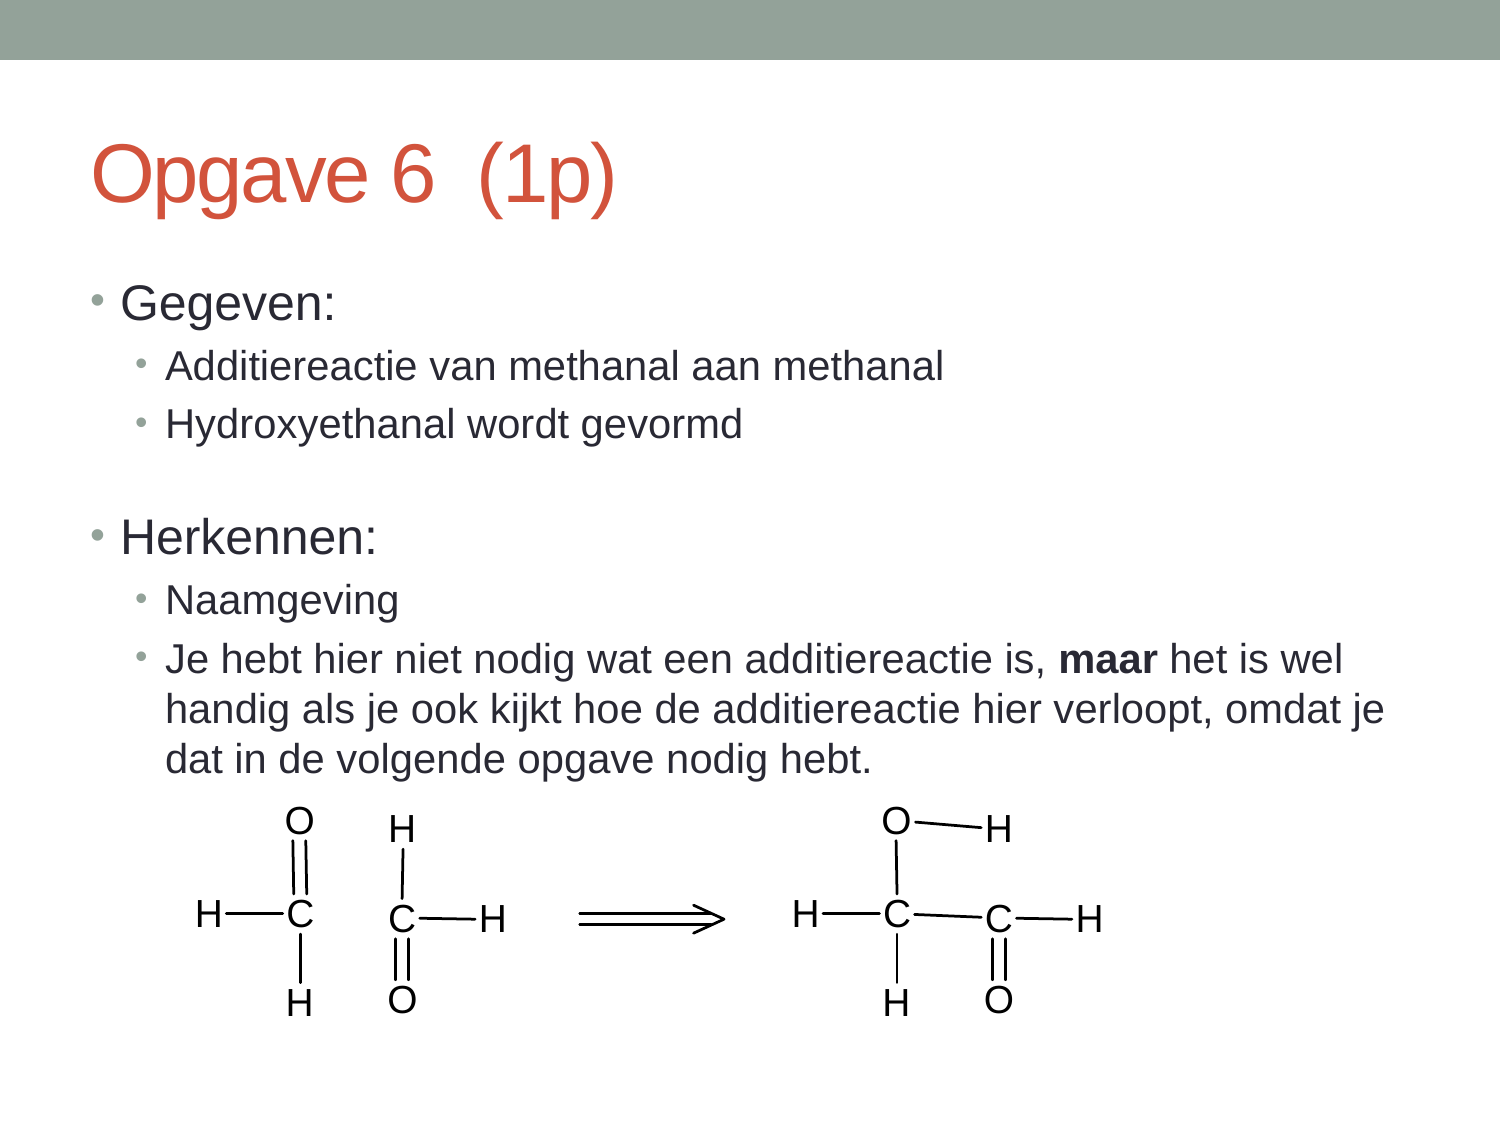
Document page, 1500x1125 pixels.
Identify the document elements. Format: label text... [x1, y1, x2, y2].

list Gegeven: Additiereactie van methanal aan methanal Hydroxyethanal wordt gevormd Herkennen: Naamgeving Je hebt hier niet nodig wat een additiereactie is, maar het is wel handig als je ook kijkt hoe de additiereactie hier verloopt, omdat je dat in de volgende opgave nodig hebt. [75, 262, 1425, 1063]
title Opgave 6 (1p) [75, 87, 1425, 250]
picture [194, 798, 1105, 1026]
